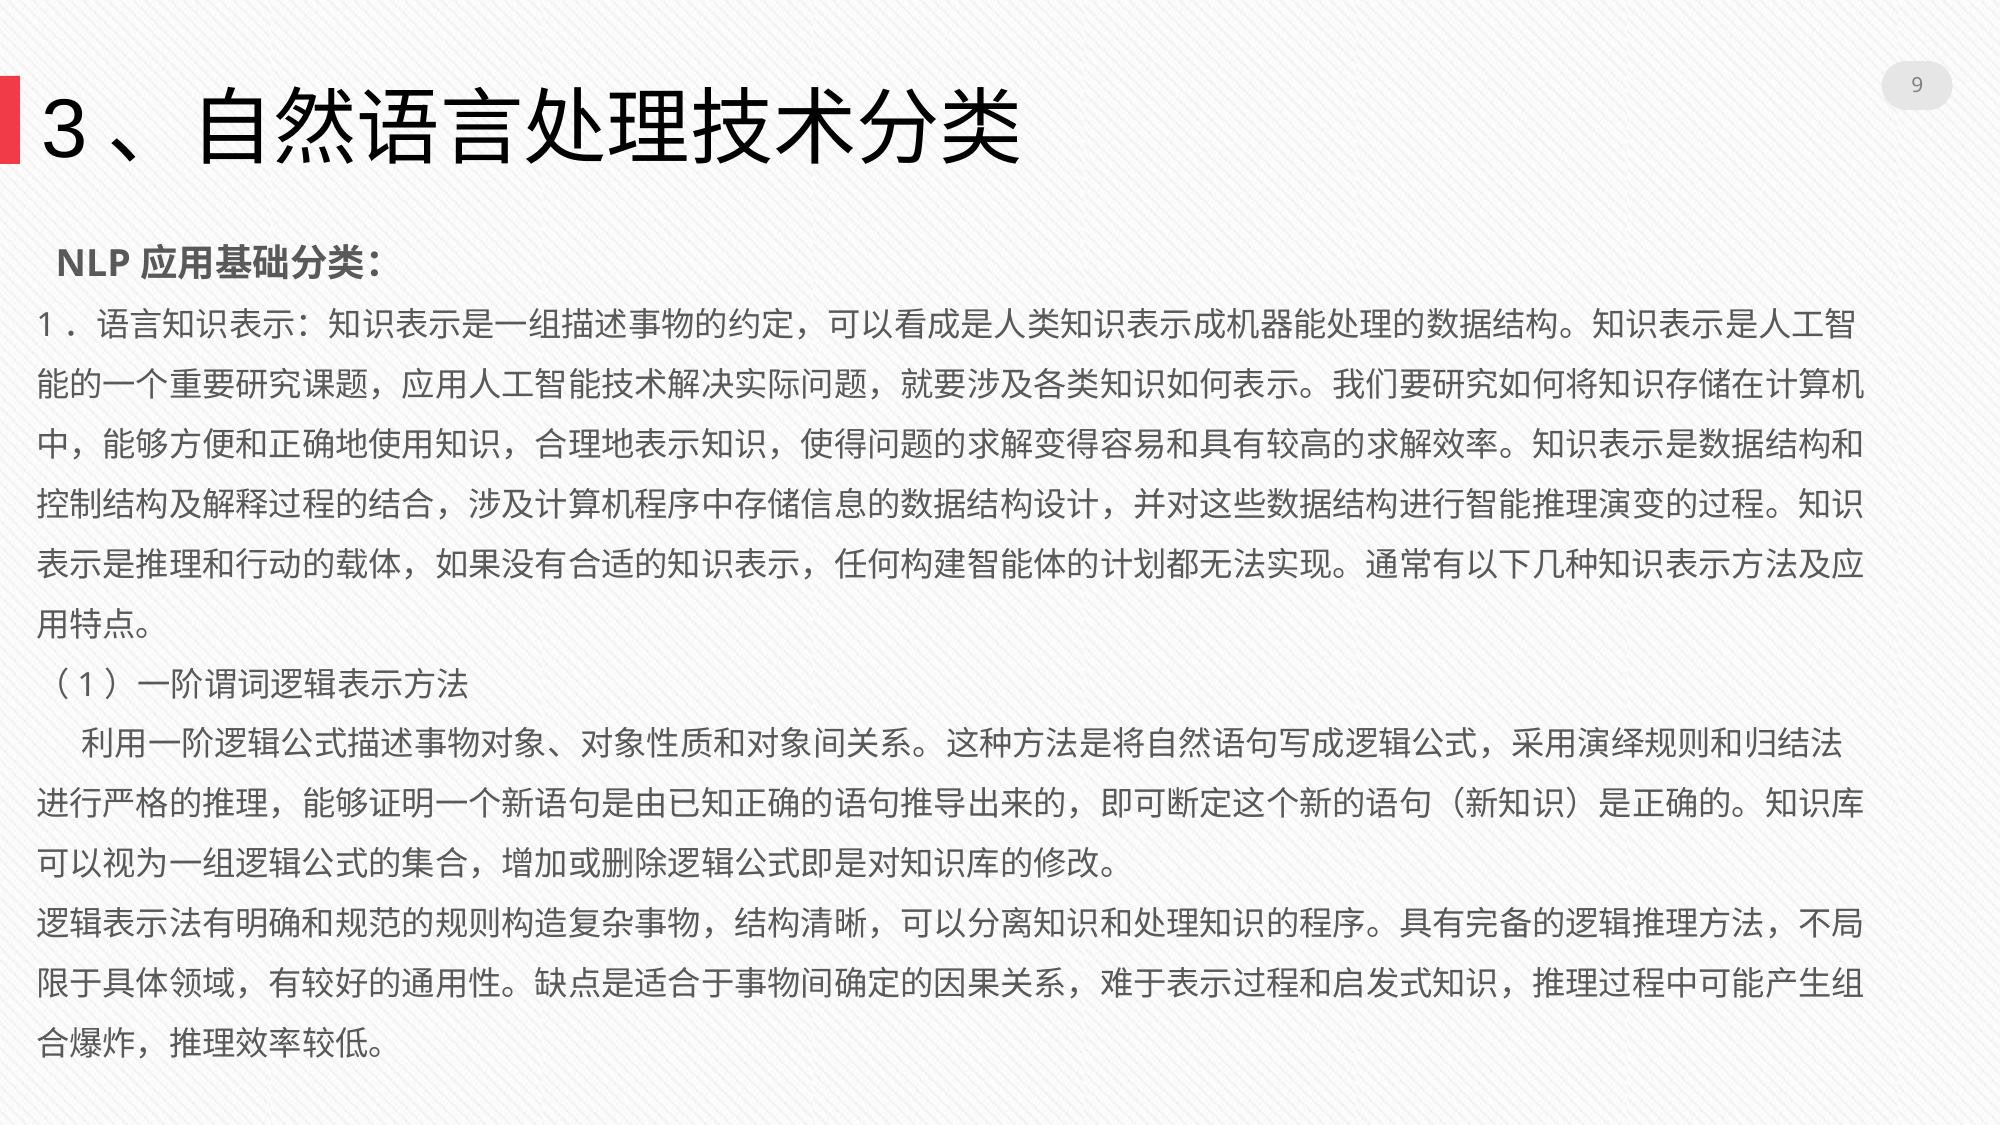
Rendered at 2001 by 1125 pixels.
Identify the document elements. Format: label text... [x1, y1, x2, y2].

slide_number 9 [1881, 53, 1953, 118]
text_box NLP应用基础分类： 1．语言知识表示：知识表示是一组描述事物的约定，可以看成是人类知识表示成机器能处理的数据结构。知识表示是人工智能的一个重要研究课题，应用人工智能技术解决实际问题，就要涉及各类知识如何表示。我们要研究如何将知识存储在计算机中，能够方便和正确地使用知识，合理地表示知识，使得问题的求解变得容易和具有较高的求解效率。知识表示是数据结构和控制结构及解释过程的结合，涉及计算机程序中存储信息的数据结构设计，并对这些数据结构进行智能推理演变的过程。知识表示是推理和行动的载体，如果没有合适的知识表示，任何构建智能体的计划都无法实现。通常有以下几种知识表示方法及应用特点。 （1）一阶谓词逻辑表示方法 利用一阶逻辑公式描述事物对象、对象性质和对象间关系。这种方法是将自然语句写成逻辑公式，采用演绎规则和归结法进行严格的推理，能够证明一个新语句是由已知正确的语句推导出来的，即可断定这个新的语句（新知识）是正确的。知识库可以视为一组逻辑公式的集合，增加或删除逻辑公式即是对知识库的修改。 逻辑表示法有明确和规范的规则构造复杂事物，结构清晰，可以分离知识和处理知识的程序。具有完备的逻辑推理方法，不局限于具体领域，有较好的通用性。缺点是适合于事物间确定的因果关系，难于表示过程和启发式知识，推理过程中可能产生组合爆炸，推理效率较低。 [21, 208, 1882, 1125]
picture [0, 0, 2001, 1125]
list 3、自然语言处理技术分类 [41, 75, 1836, 186]
